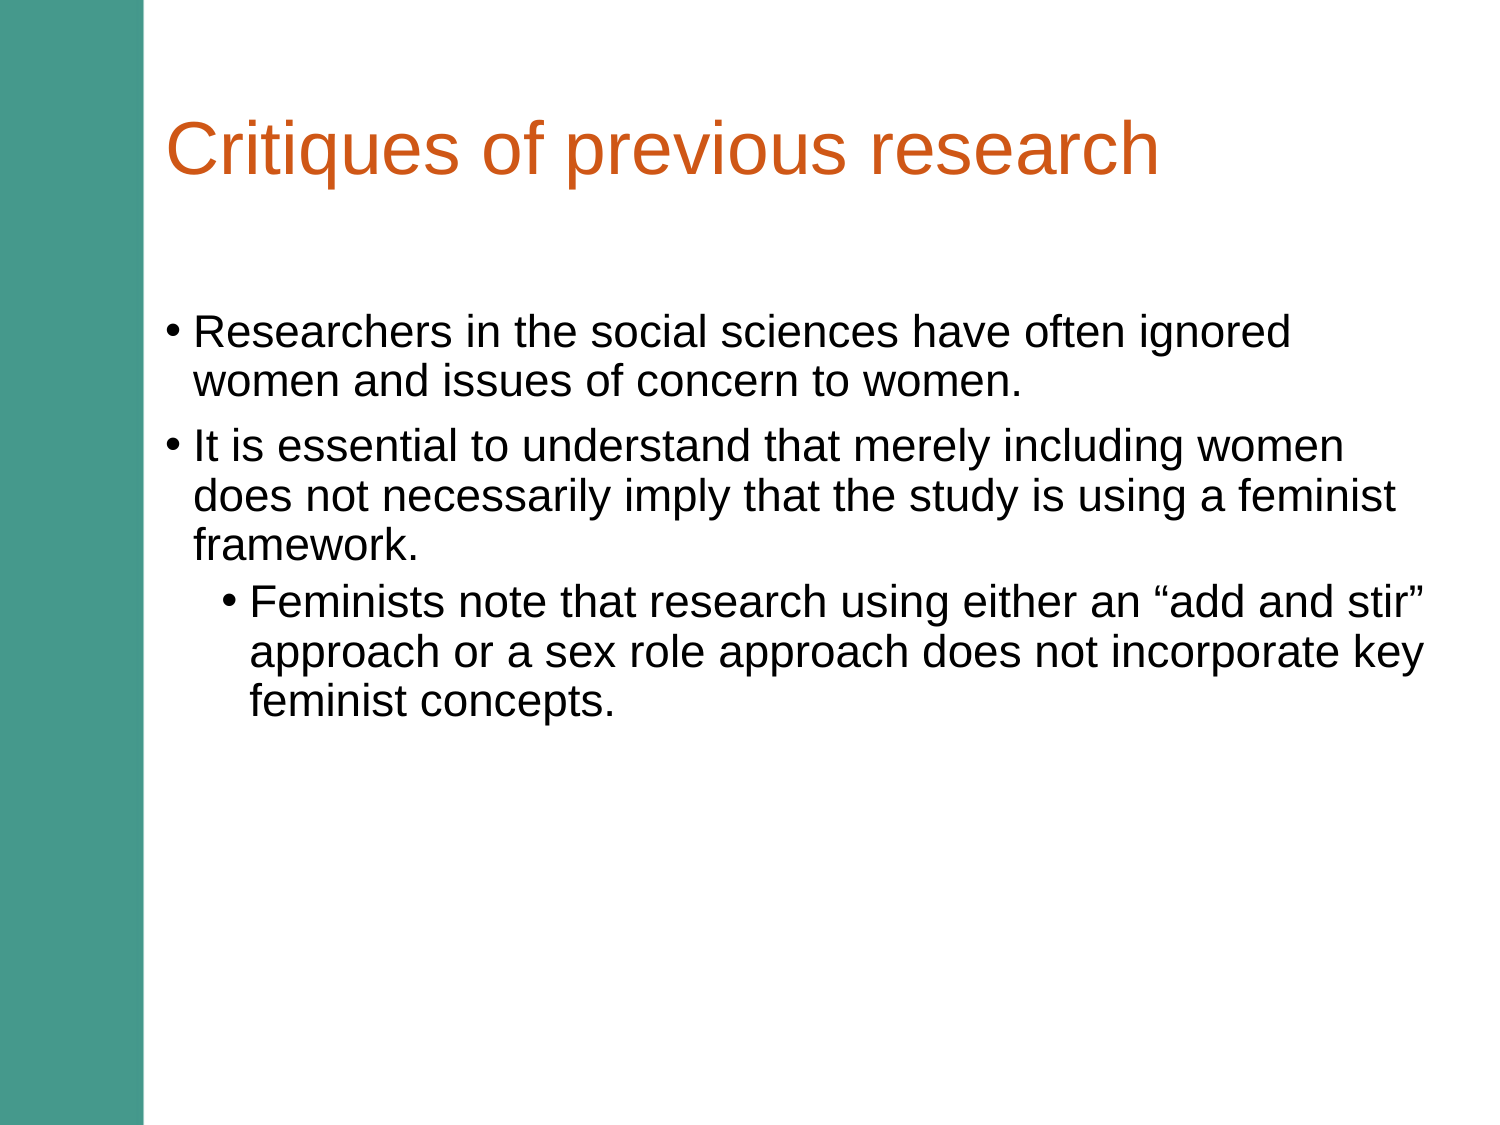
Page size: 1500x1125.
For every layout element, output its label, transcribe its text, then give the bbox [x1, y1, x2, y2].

picture [0, 0, 1500, 1125]
title Critiques of previous research [150, 87, 1444, 213]
list Researchers in the social sciences have often ignored women and issues of concern to women. It is essential to understand that merely including women does not necessarily imply that the study is using a feminist framework. Feminists note that research using either an “add and stir” approach or a sex role approach does not incorporate key feminist concepts. [150, 299, 1444, 1014]
